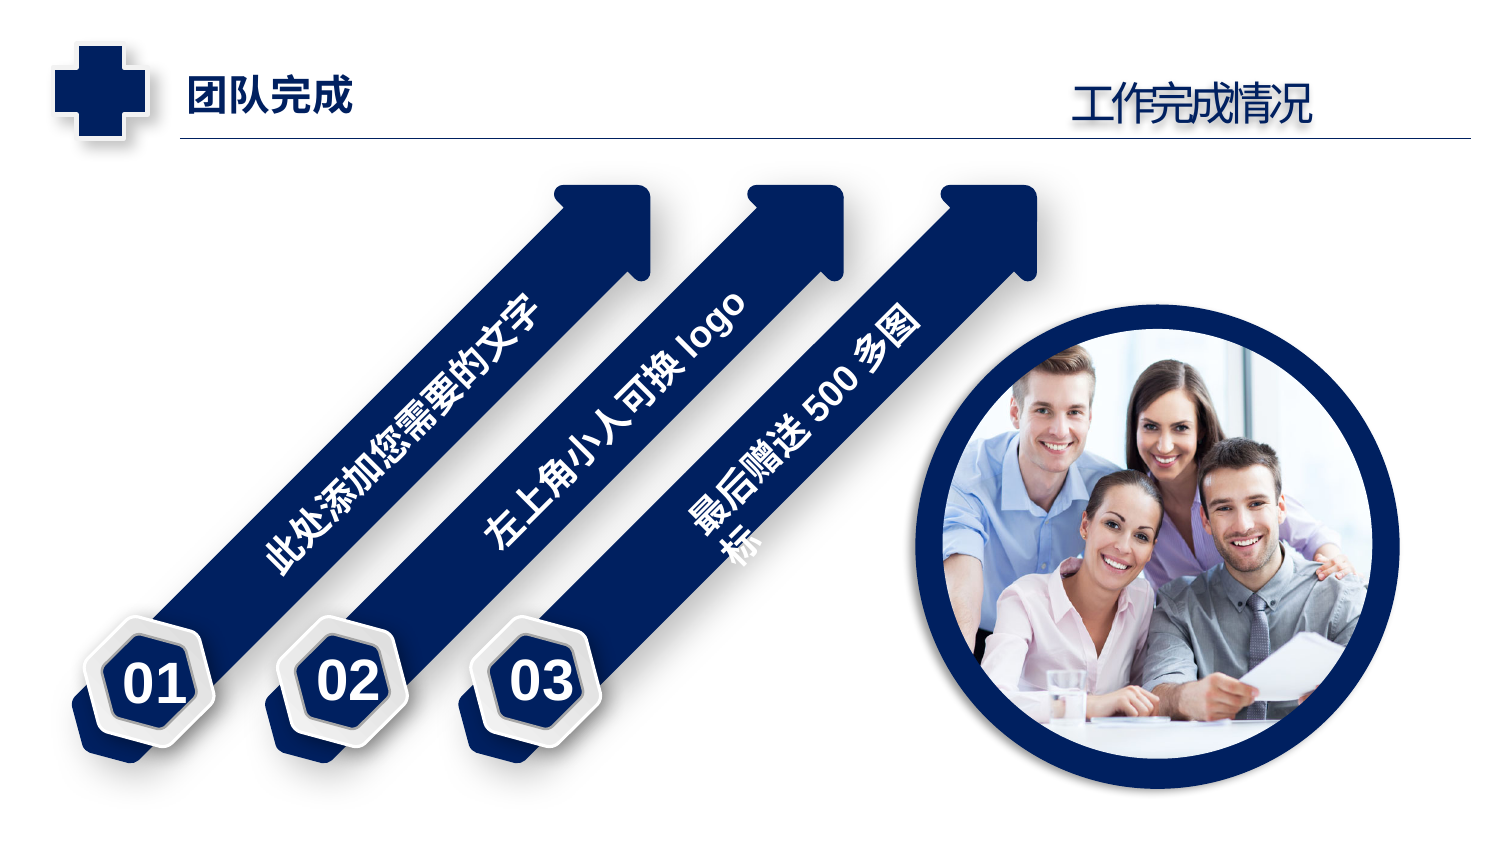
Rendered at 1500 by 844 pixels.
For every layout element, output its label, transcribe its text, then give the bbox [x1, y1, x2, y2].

text_box [356, 187, 842, 670]
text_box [468, 621, 604, 742]
text_box 此处添加您需要的文字 [253, 260, 584, 591]
text_box 最后赠送500多图标 [679, 272, 947, 552]
text_box 左上角小人可换logo [474, 206, 845, 577]
text_box [163, 187, 649, 669]
text_box [549, 187, 1035, 670]
text_box [91, 751, 137, 761]
text_box [284, 751, 330, 761]
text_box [915, 304, 1400, 790]
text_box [81, 621, 217, 742]
text_box 团队完成 [171, 60, 369, 126]
text_box 工作完成情况 [1055, 67, 1329, 138]
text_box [274, 621, 410, 742]
text_box [477, 751, 524, 761]
